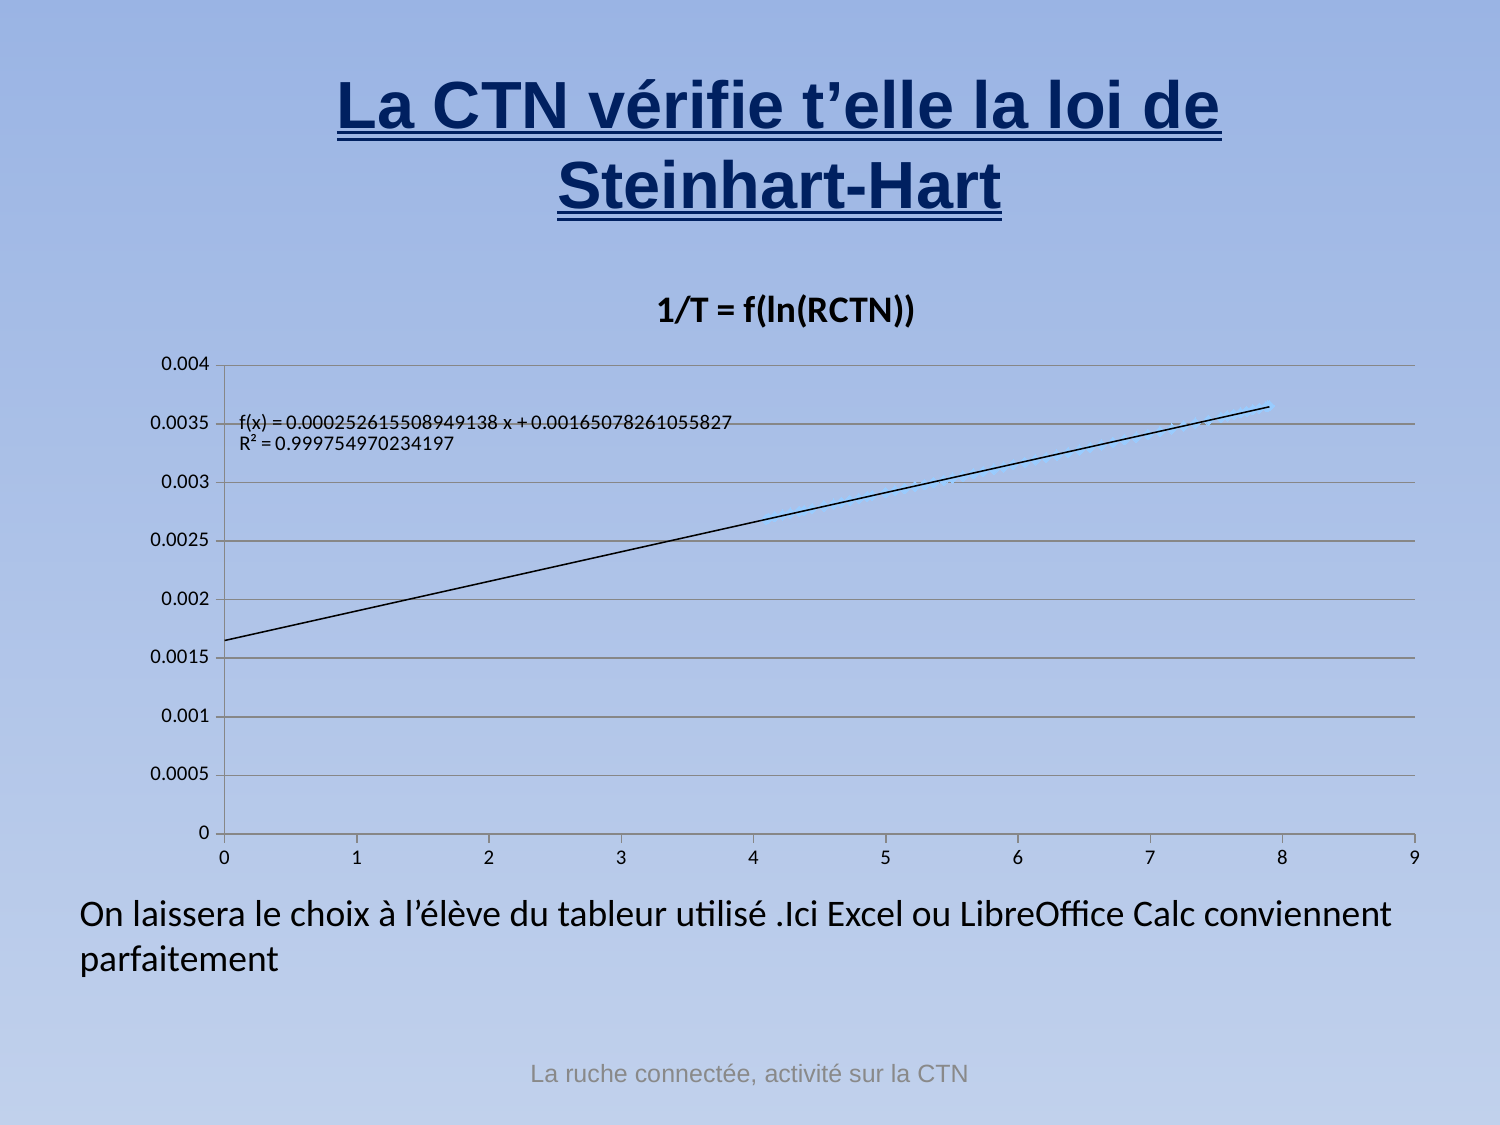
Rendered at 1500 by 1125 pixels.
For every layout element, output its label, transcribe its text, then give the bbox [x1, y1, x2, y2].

footer La ruche connectée, activité sur la CTN [512, 1042, 988, 1103]
text_box La CTN vérifie t’elle la loi de Steinhart-Hart [171, 54, 1388, 230]
text_box On laissera le choix à l’élève du tableur utilisé .Ici Excel ou LibreOffice Calc conviennent parfaitement [64, 881, 1447, 987]
chart [123, 262, 1448, 882]
